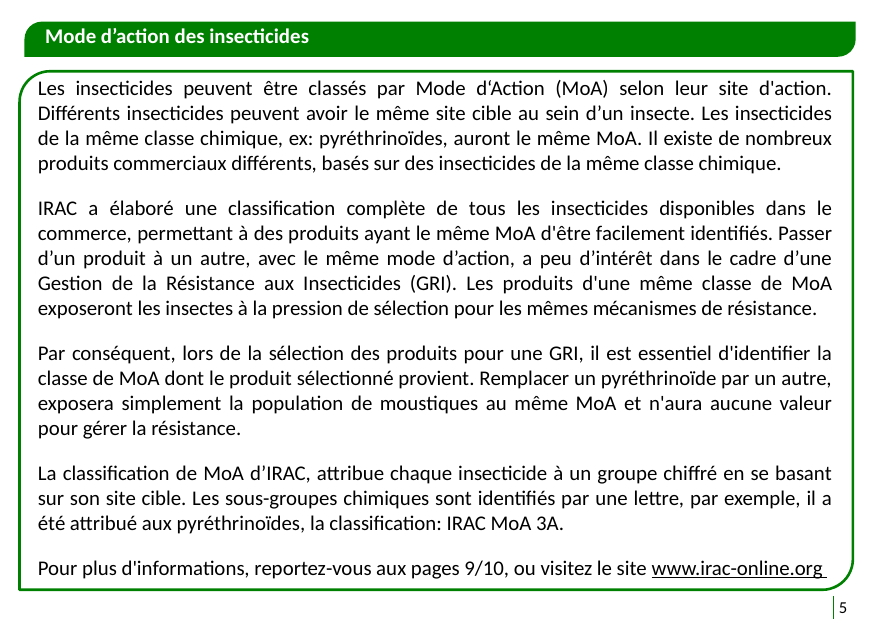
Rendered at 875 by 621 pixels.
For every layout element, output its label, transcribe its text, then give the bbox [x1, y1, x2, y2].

text_box [847, 69, 855, 581]
text_box [22, 19, 858, 59]
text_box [823, 589, 863, 621]
text_box Mode d’action des insecticides [30, 14, 325, 55]
text_box [17, 83, 825, 592]
text_box Les insecticides peuvent être classés par Mode d‘Action (MoA) selon leur site d'action. Différents insecticides peuvent avoir le même site cible au sein d’un insecte. Les insecticides de la même classe chimique, ex: pyréthrinoïdes, auront le même MoA. Il existe de nombreux produits commerciaux différents, basés sur des insecticides de la même classe chimique. IRAC a élaboré une classification complète de tous les insecticides disponibles dans le commerce, permettant à des produits ayant le même MoA d'être facilement identifiés. Passer d’un produit à un autre, avec le même mode d’action, a peu d’intérêt dans le cadre d’une Gestion de la Résistance aux Insecticides (GRI). Les produits d'une même classe de MoA exposeront les insectes à la pression de sélection pour les mêmes mécanismes de résistance. Par conséquent, lors de la sélection des produits pour une GRI, il est essentiel d'identifier la classe de MoA dont le produit sélectionné provient. Remplacer un pyréthrinoïde par un autre, exposera simplement la population de moustiques au même MoA et n'aura aucune valeur pour gérer la résistance. La classification de MoA d’IRAC, attribue chaque insecticide à un groupe chiffré en se basant sur son site cible. Les sous-groupes chimiques sont identifiés par une lettre, par exemple, il a été attribué aux pyréthrinoïdes, la classification: IRAC MoA 3A. Pour plus d'informations, reportez-vous aux pages 9/10, ou visitez le site www.irac-online.org [23, 67, 847, 587]
